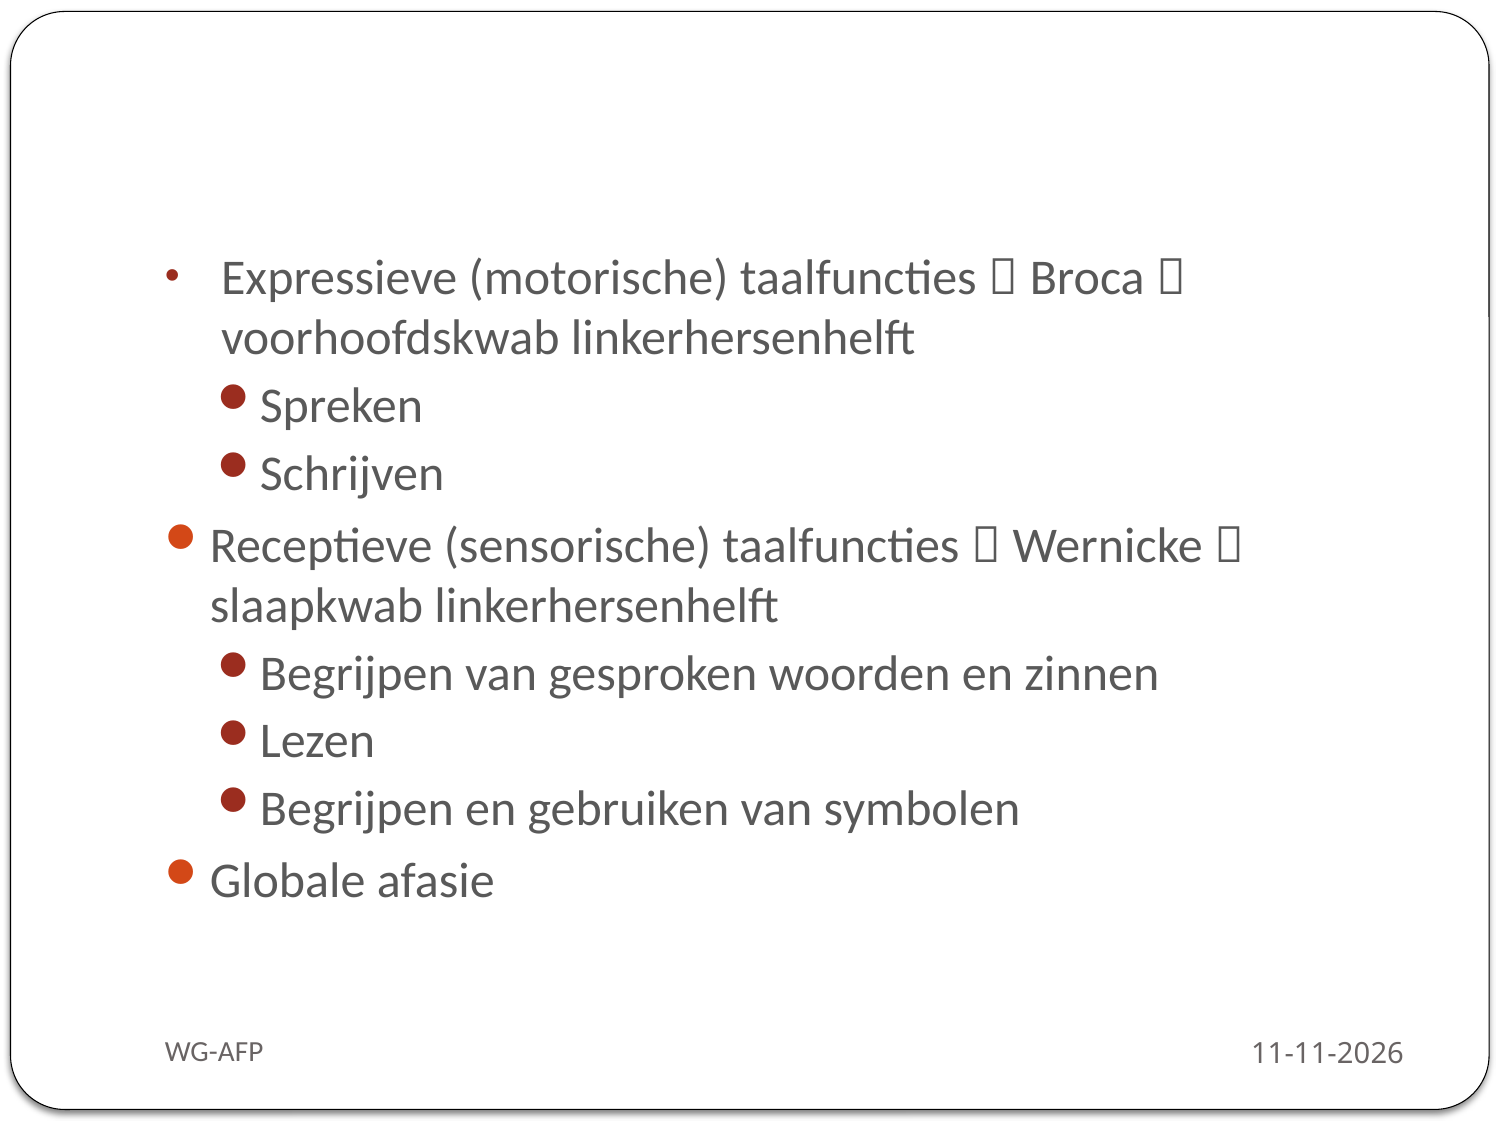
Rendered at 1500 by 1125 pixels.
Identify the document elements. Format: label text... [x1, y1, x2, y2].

list Expressieve (motorische) taalfuncties  Broca  voorhoofdskwab linkerhersenhelft Spreken Schrijven Receptieve (sensorische) taalfuncties  Wernicke  slaapkwab linkerhersenhelft Begrijpen van gesproken woorden en zinnen Lezen Begrijpen en gebruiken van symbolen Globale afasie [150, 237, 1425, 988]
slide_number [1012, 1015, 1419, 1094]
footer WG-AFP [150, 1012, 800, 1088]
